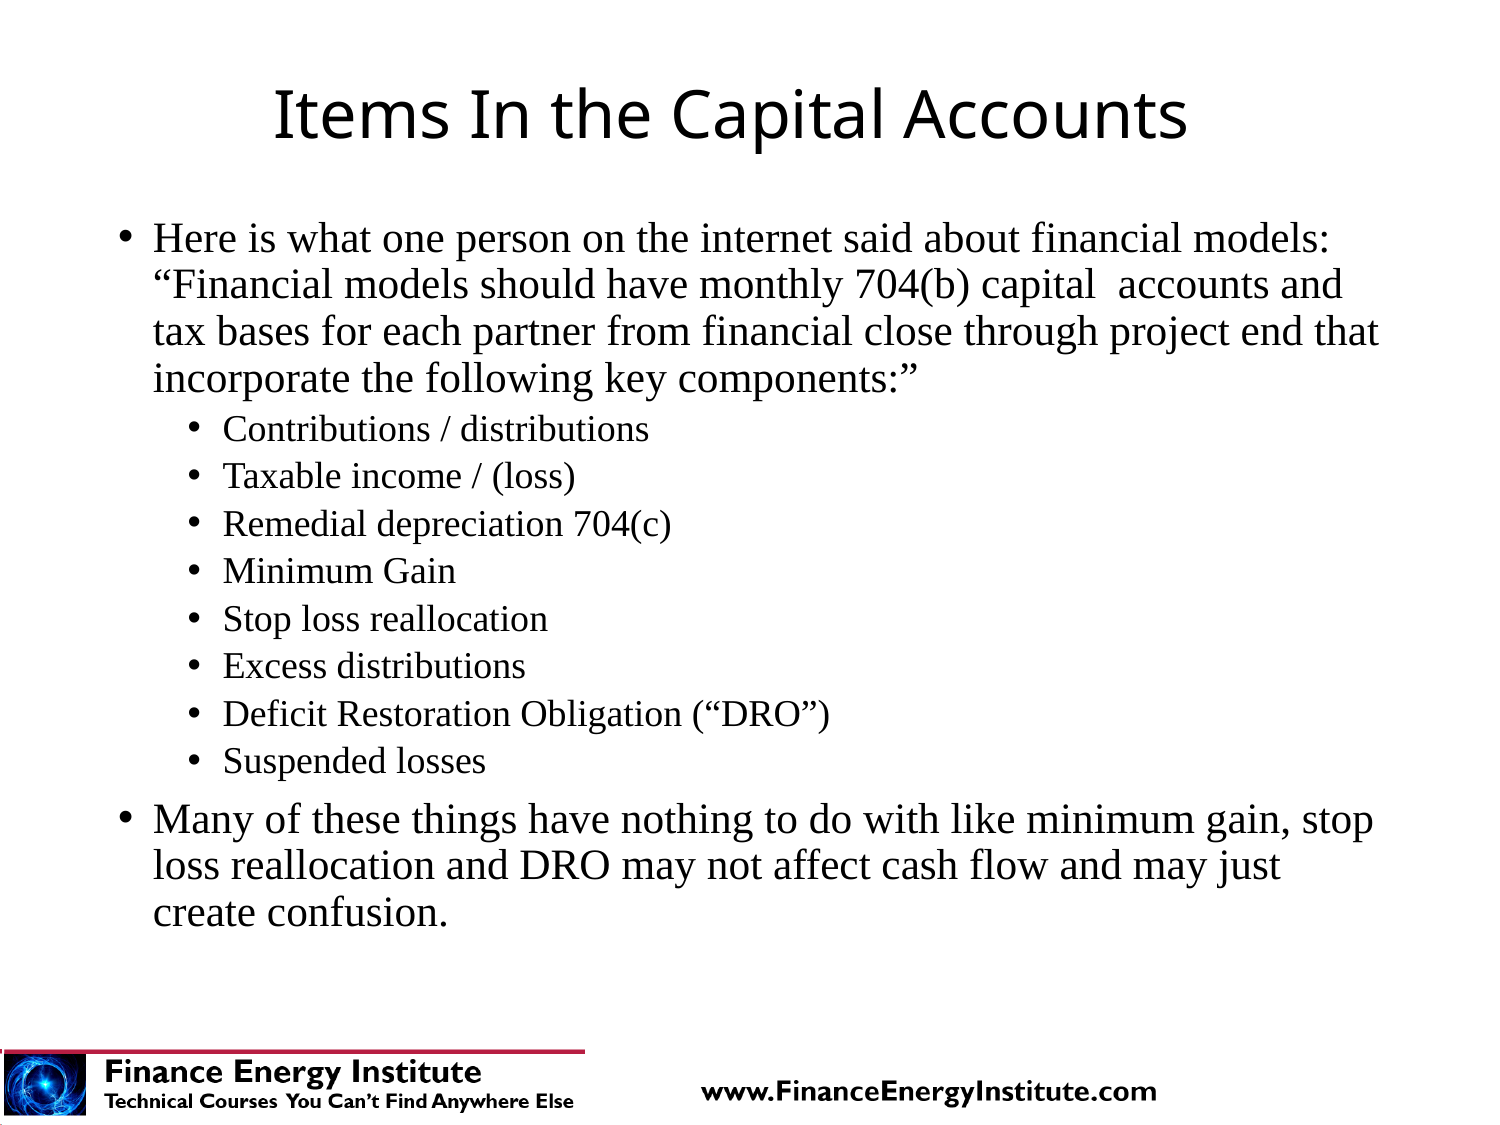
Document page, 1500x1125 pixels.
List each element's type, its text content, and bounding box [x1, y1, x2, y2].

picture [696, 1074, 1166, 1112]
picture [0, 1042, 585, 1125]
list Here is what one person on the internet said about financial models: “Financial models should have monthly 704(b) capital accounts and tax bases for each partner from financial close through project end that incorporate the following key components:” Contributions / distributions Taxable income / (loss) Remedial depreciation 704(c) Minimum Gain Stop loss reallocation Excess distributions Deficit Restoration Obligation (“DRO”) Suspended losses Many of these things have nothing to do with like minimum gain, stop loss reallocation and DRO may not affect cash flow and may just create confusion. [103, 207, 1400, 1014]
title Items In the Capital Accounts [103, 59, 1361, 174]
